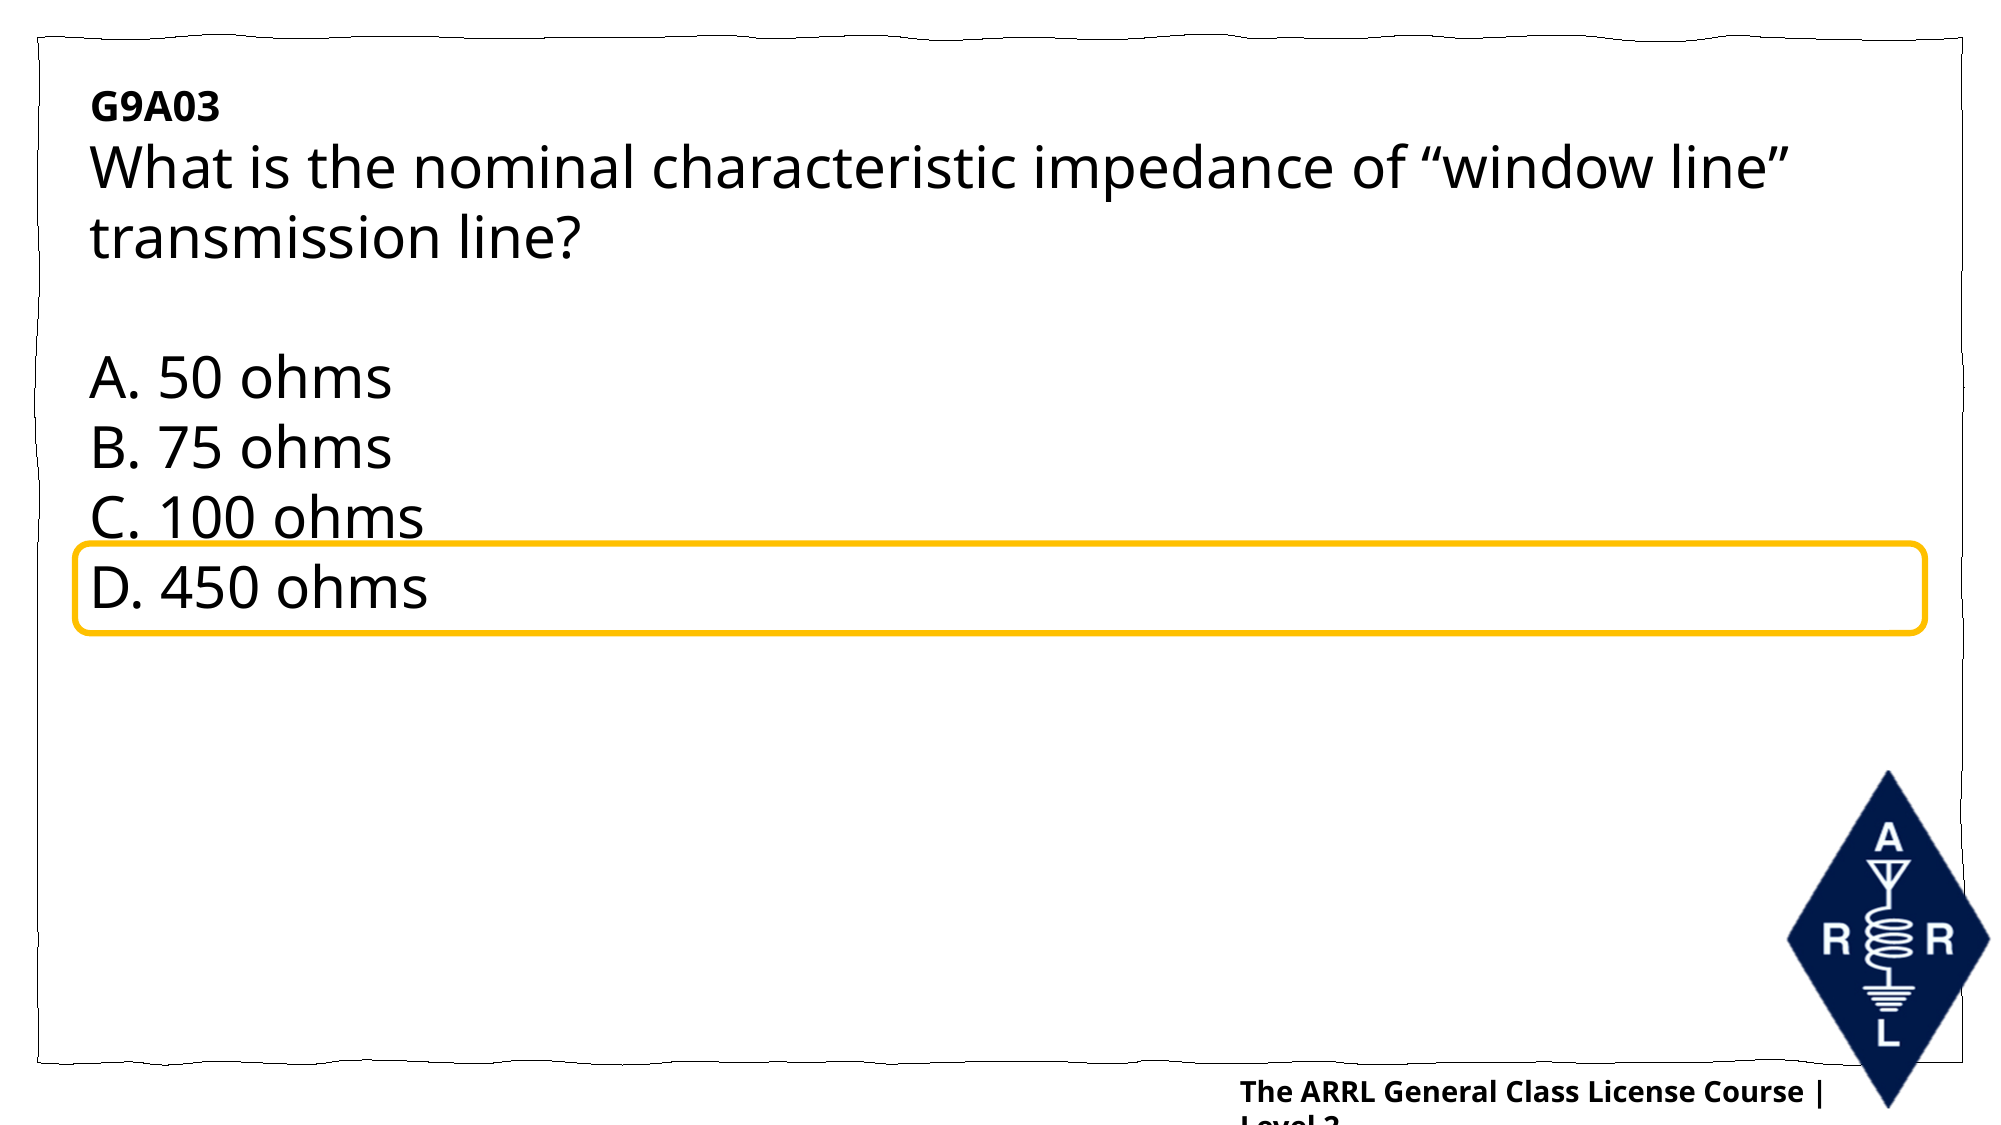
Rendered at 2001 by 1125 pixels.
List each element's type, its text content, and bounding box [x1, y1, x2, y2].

text_box [73, 542, 1927, 635]
picture [1773, 752, 1999, 1125]
text_box G9A03 What is the nominal characteristic impedance of “window line” transmission line? A. 50 ohms B. 75 ohms C. 100 ohms D. 450 ohms [75, 72, 1850, 550]
